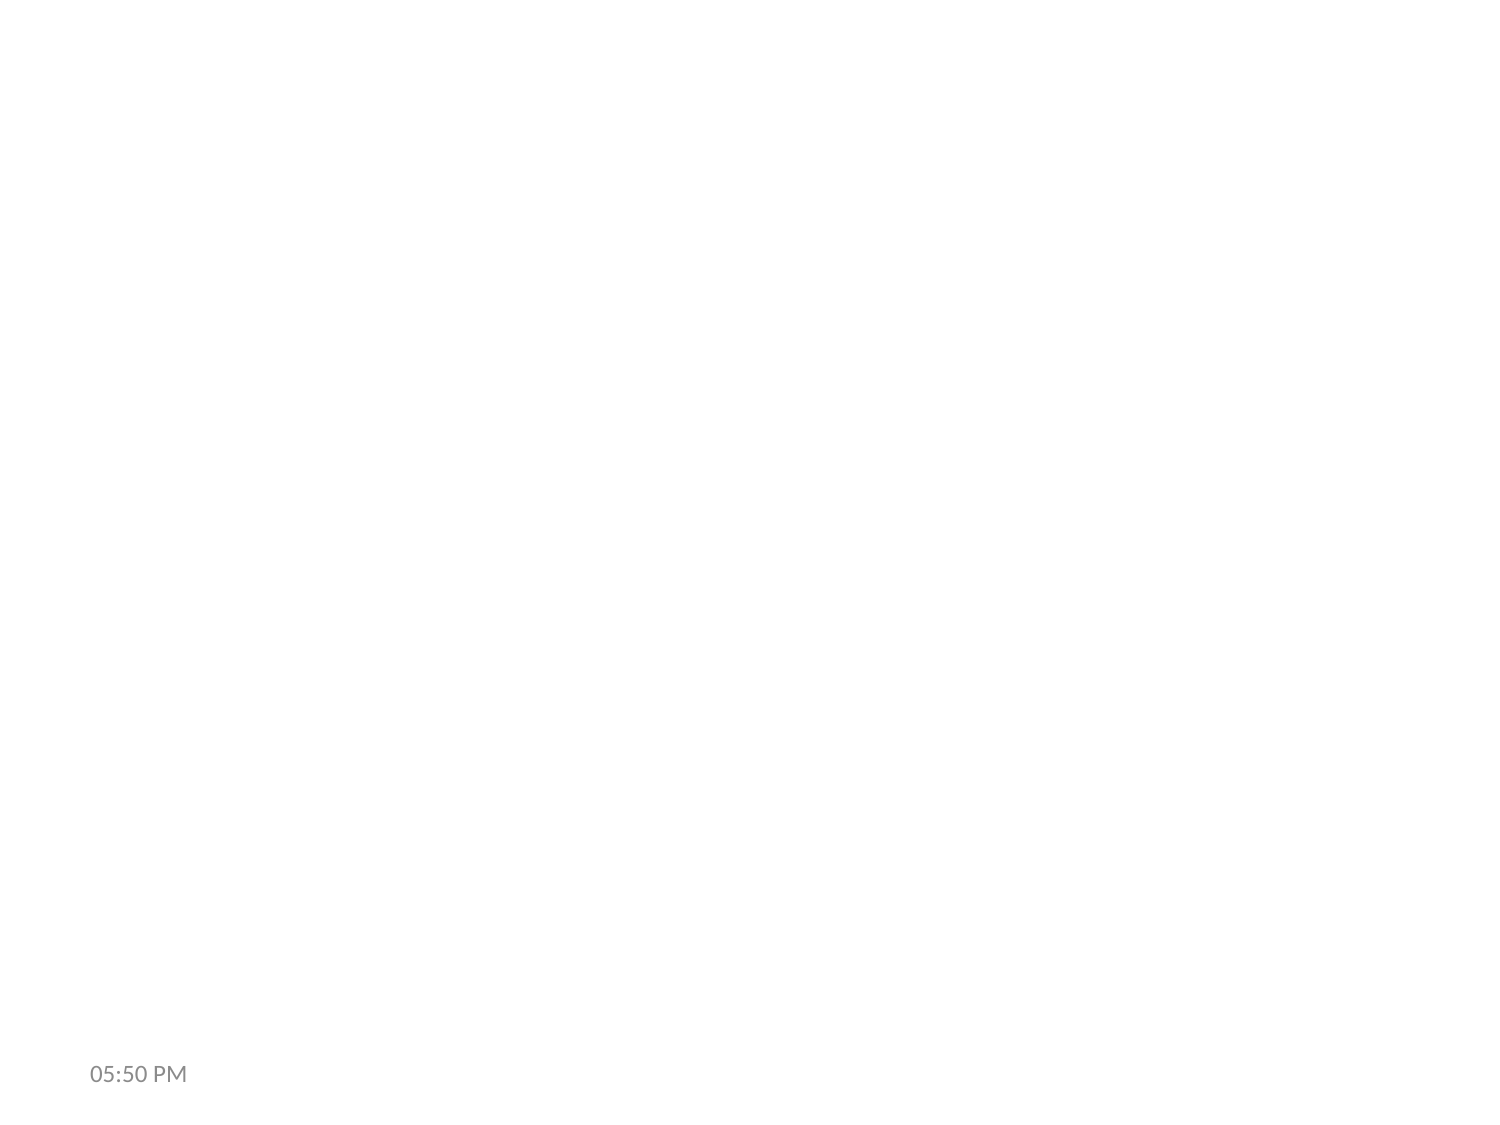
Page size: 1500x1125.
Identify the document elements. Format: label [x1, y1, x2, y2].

slide_number [75, 1042, 425, 1103]
